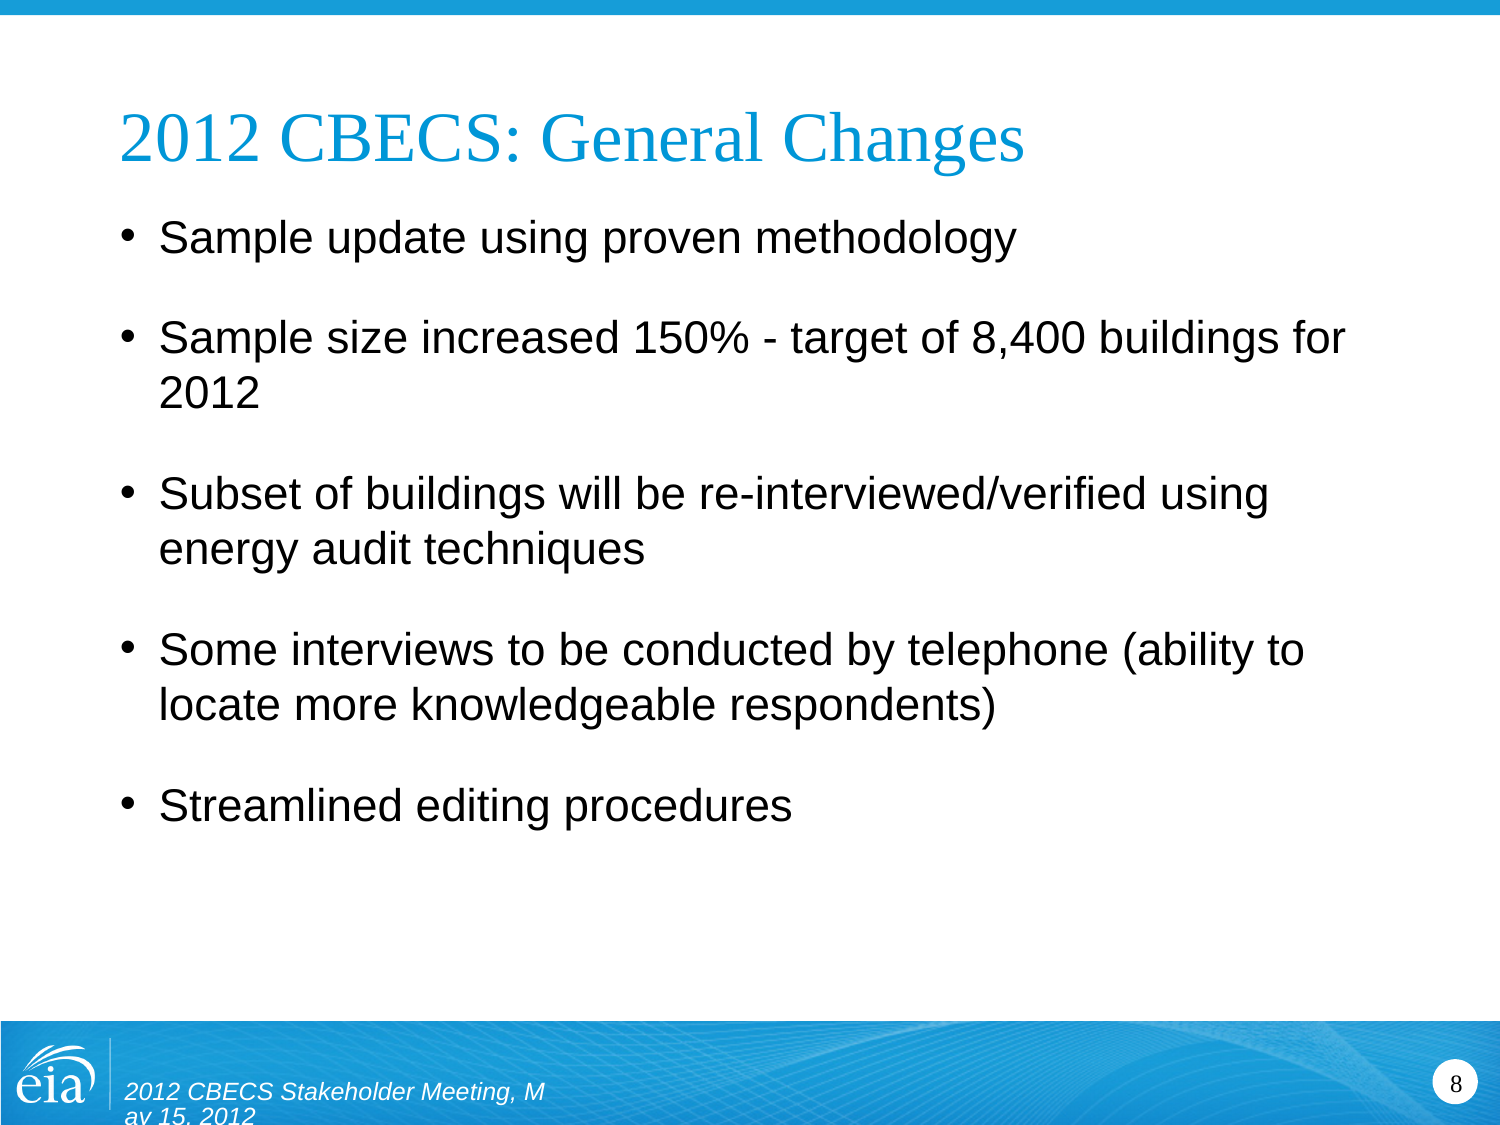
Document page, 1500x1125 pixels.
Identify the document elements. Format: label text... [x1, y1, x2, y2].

footer 2012 CBECS Stakeholder Meeting, May 15, 2012 [109, 1048, 570, 1113]
list Sample update using proven methodology Sample size increased 150% - target of 8,400 buildings for 2012 Subset of buildings will be re-interviewed/verified using energy audit techniques Some interviews to be conducted by telephone (ability to locate more knowledgeable respondents) Streamlined editing procedures [105, 199, 1425, 953]
title 2012 CBECS: General Changes [105, 0, 1425, 184]
picture [2, 1021, 1500, 1125]
slide_number 8 [1425, 1053, 1488, 1113]
